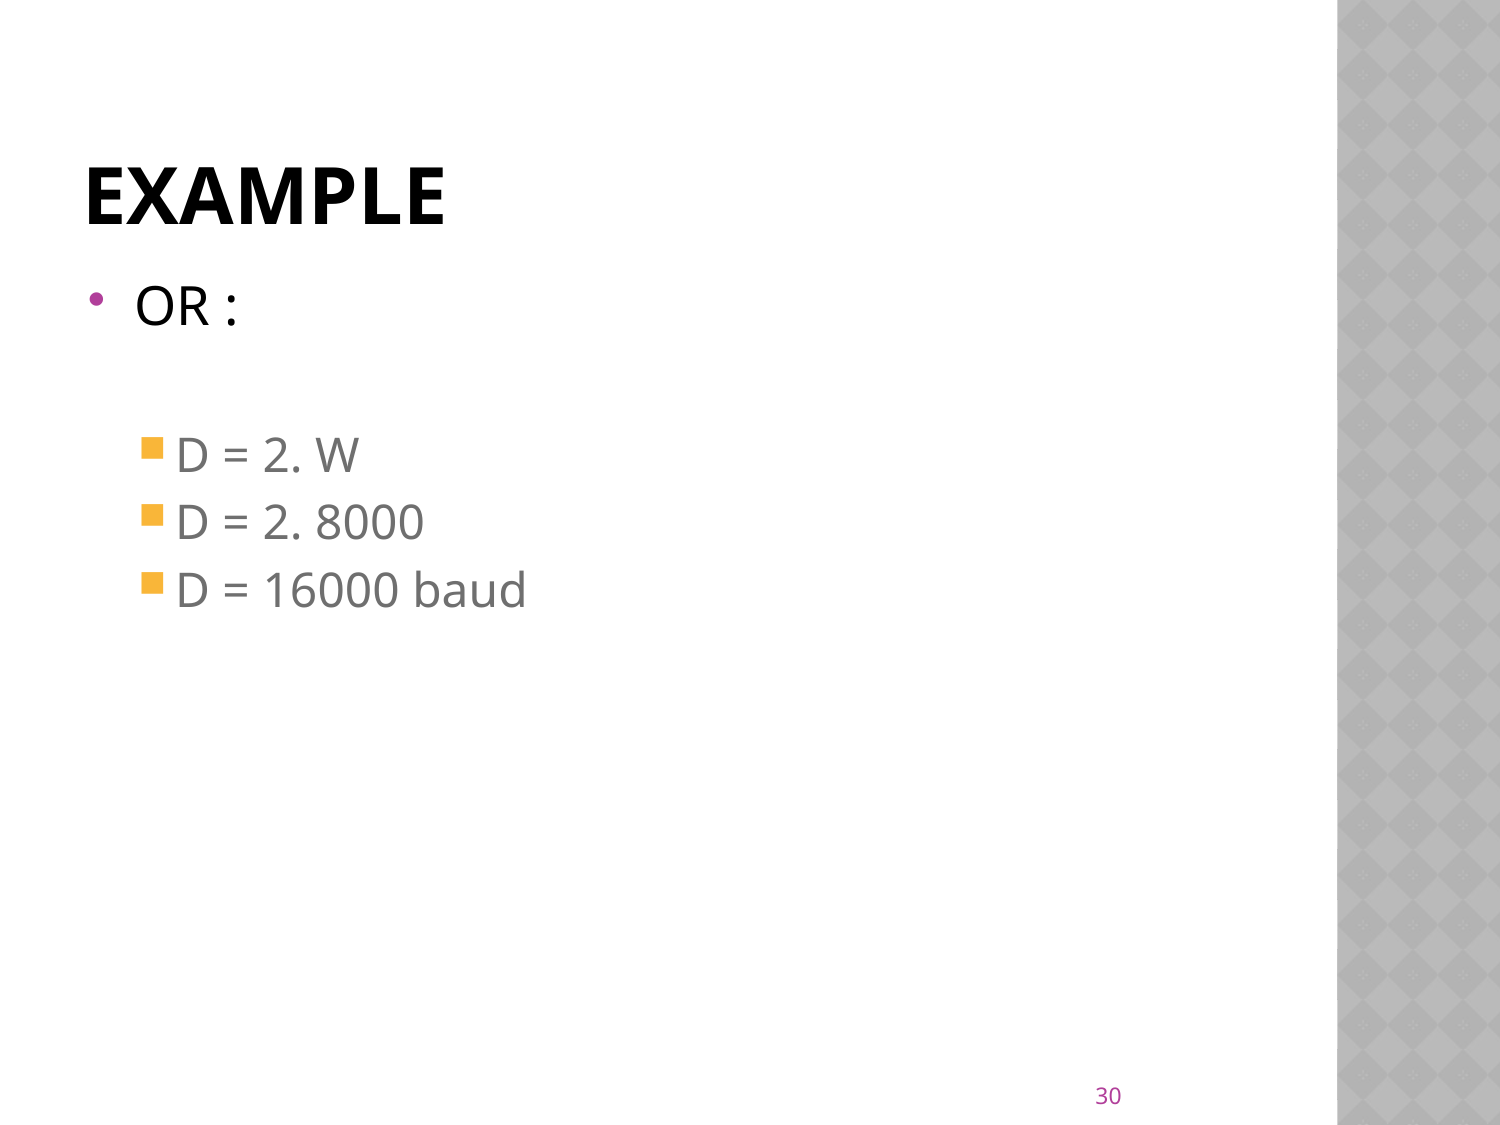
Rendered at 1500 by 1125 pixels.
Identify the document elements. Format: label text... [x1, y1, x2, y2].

slide_number 30 [1025, 1075, 1122, 1113]
list OR : D = 2. W D = 2. 8000 D = 16000 baud [75, 264, 1263, 1059]
title example [75, 52, 1263, 240]
